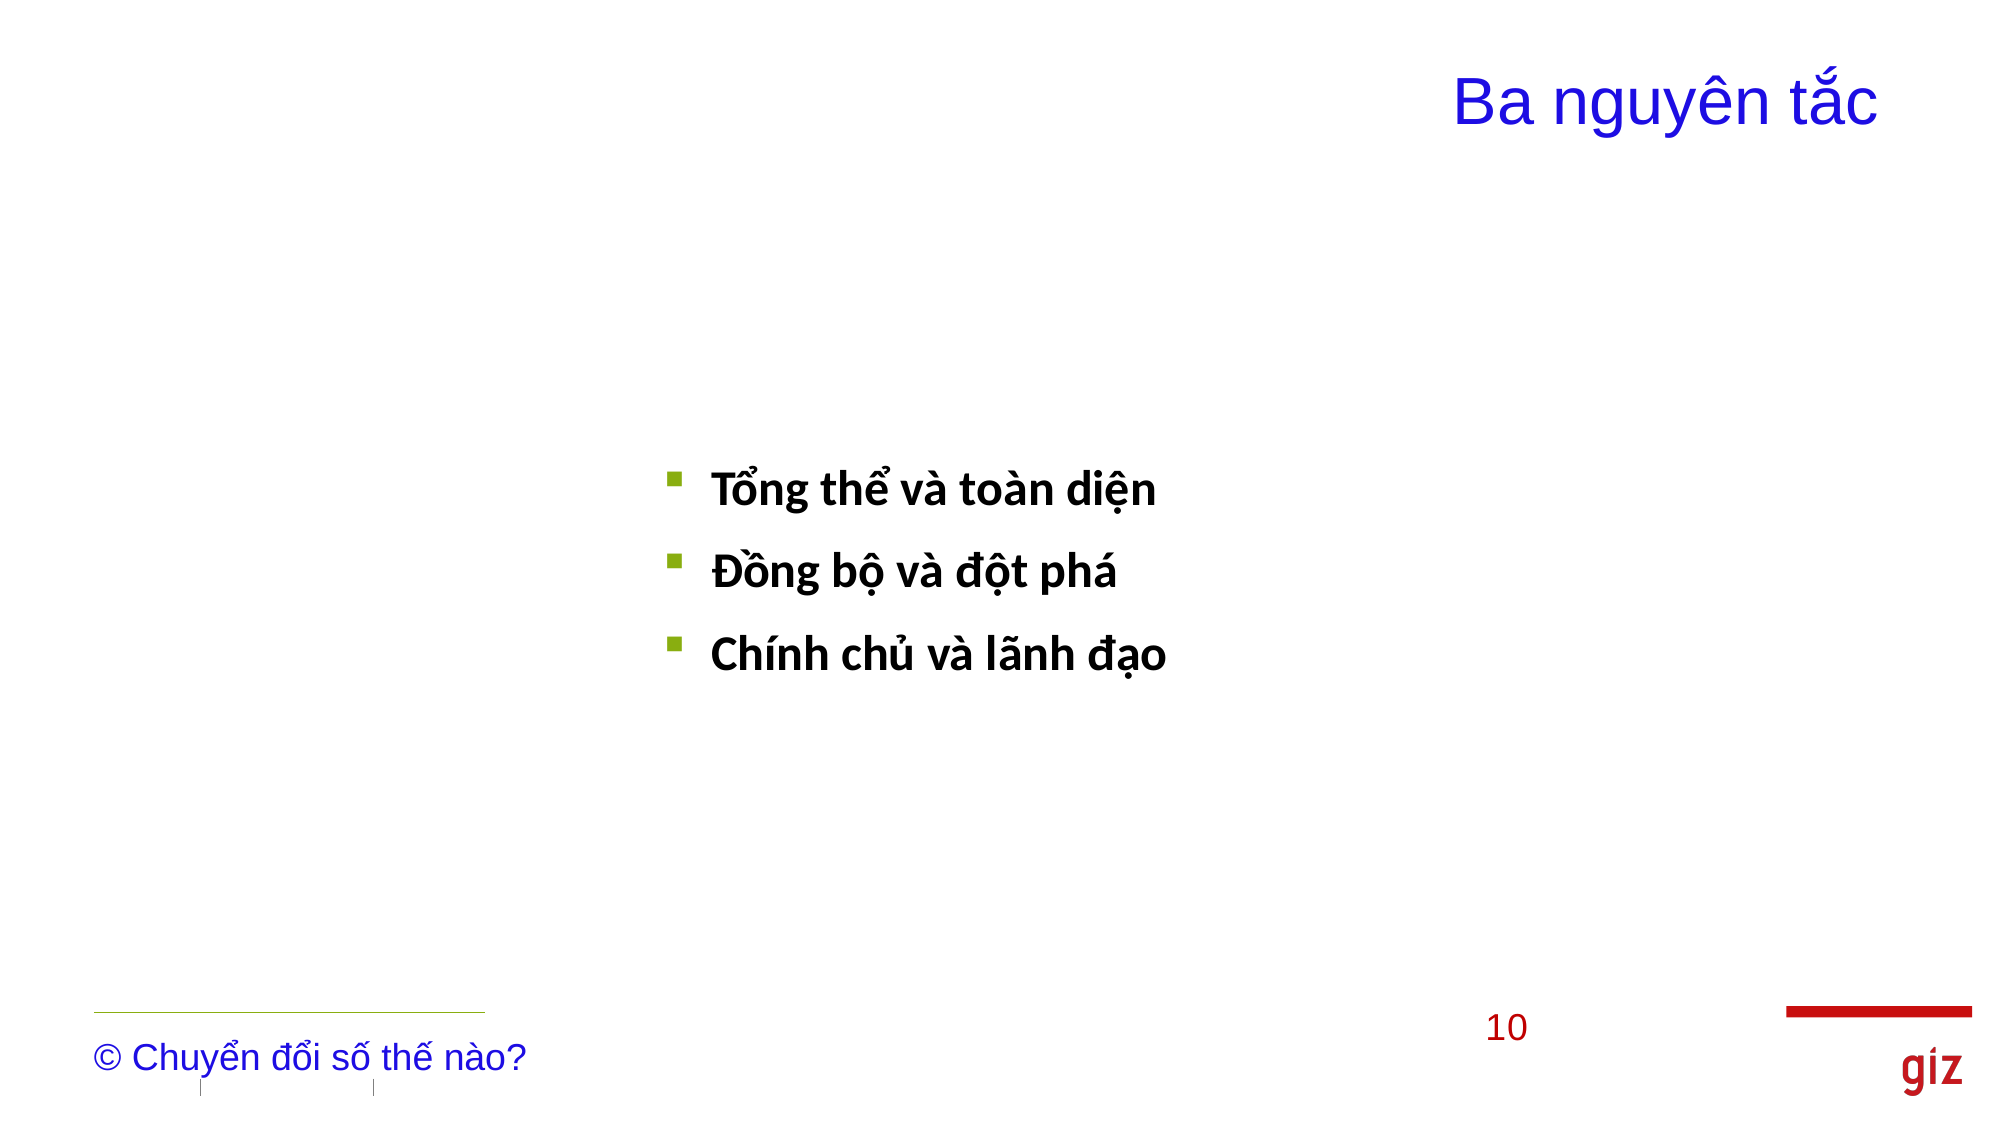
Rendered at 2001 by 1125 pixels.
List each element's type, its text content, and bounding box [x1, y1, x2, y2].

title Ba nguyên tắc [93, 28, 1894, 177]
picture [1901, 1045, 1969, 1098]
list Tổng thể và toàn diện Đồng bộ và đột phá Chính chủ và lãnh đạo [648, 441, 1331, 711]
slide_number 10 [1485, 995, 1936, 1056]
